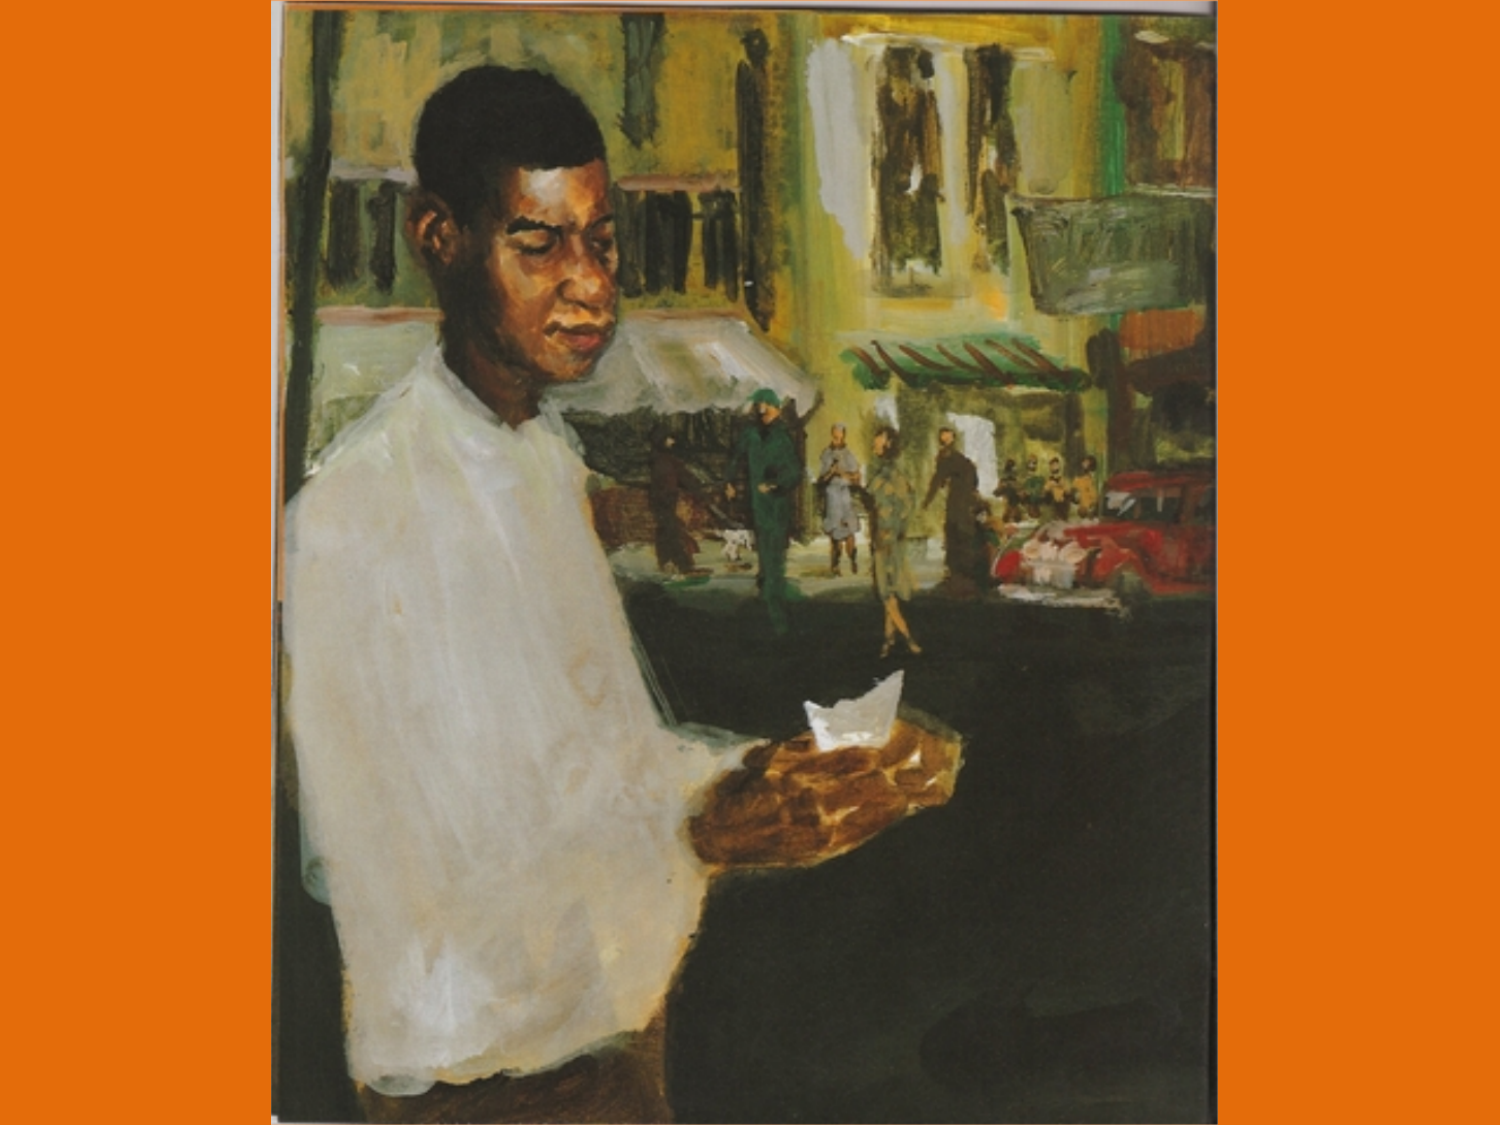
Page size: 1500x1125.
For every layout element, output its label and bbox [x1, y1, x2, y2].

picture [269, 0, 1218, 1125]
